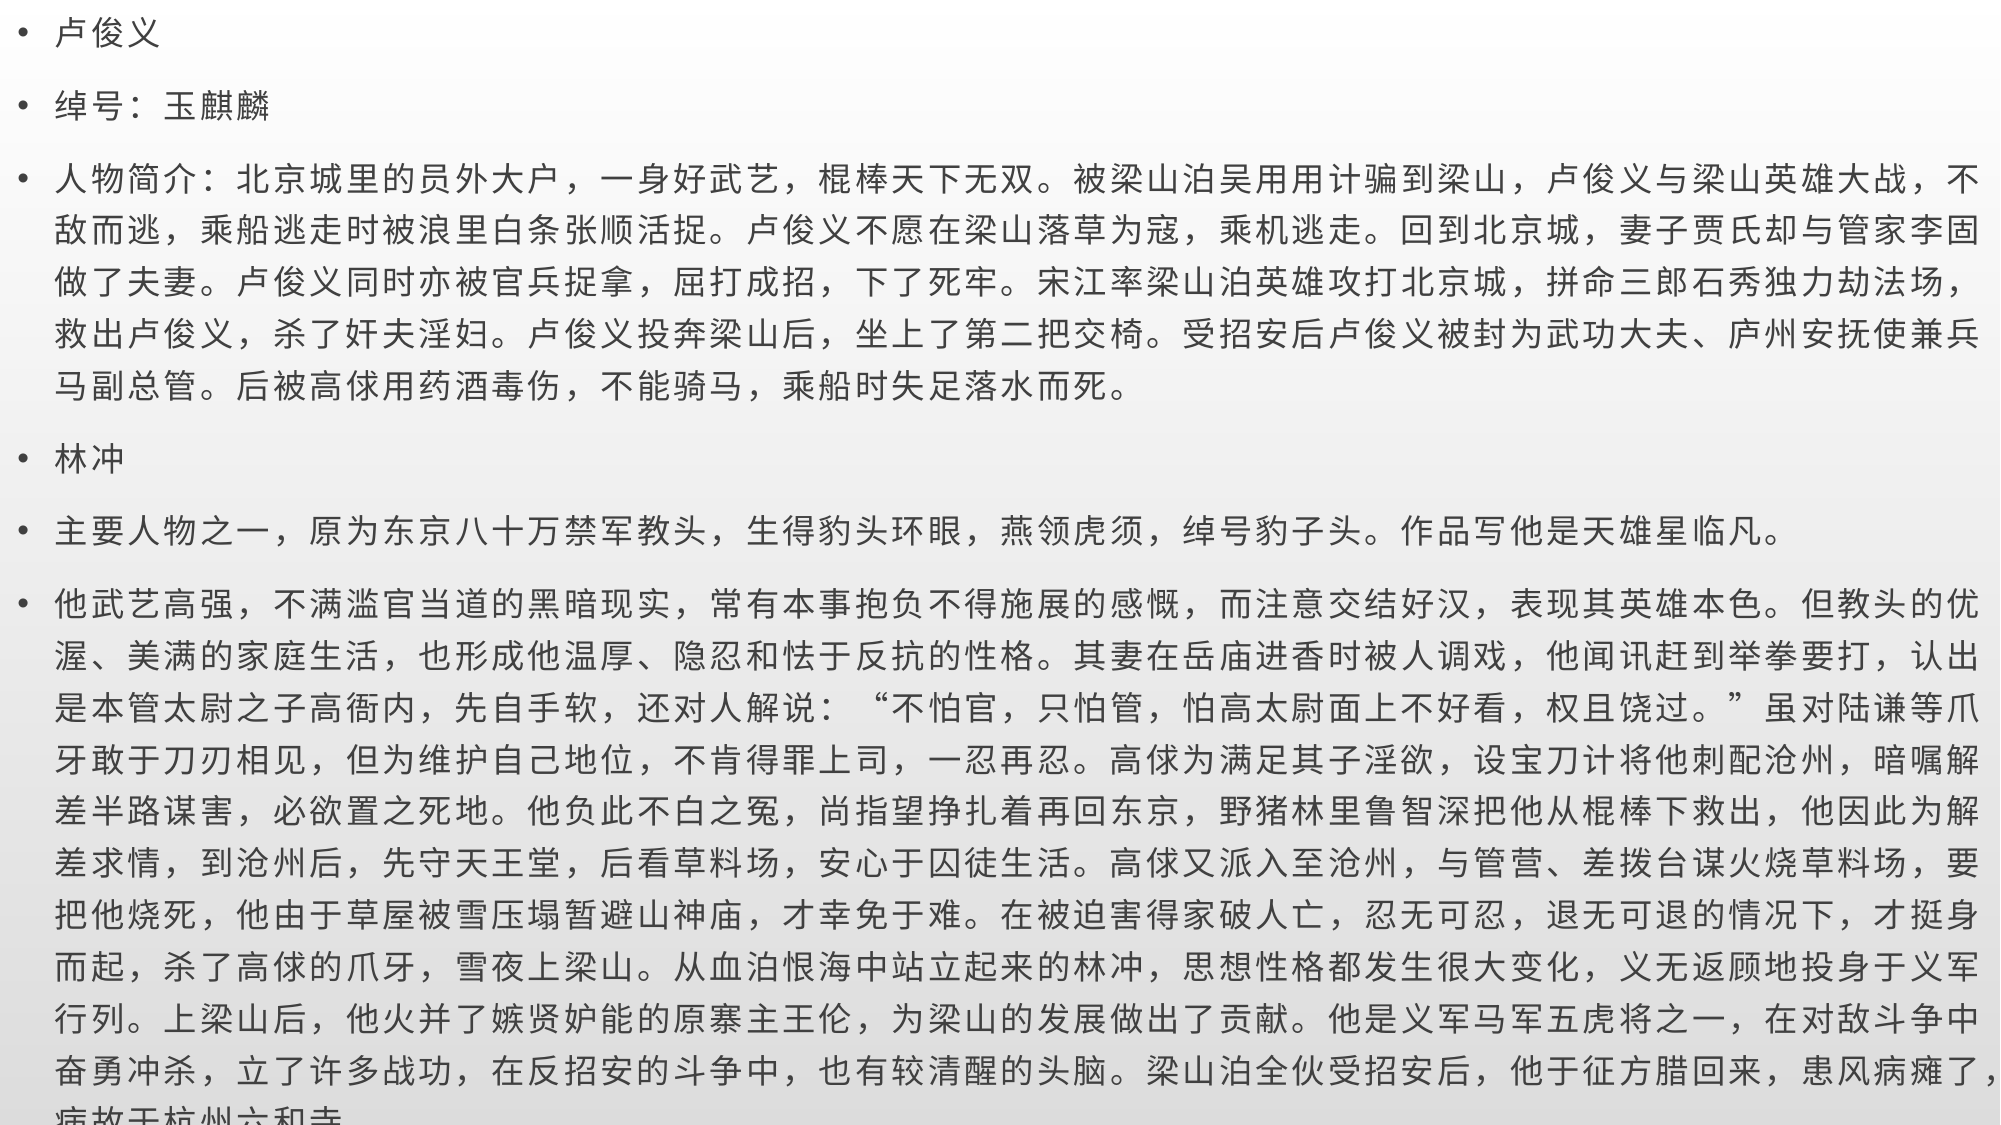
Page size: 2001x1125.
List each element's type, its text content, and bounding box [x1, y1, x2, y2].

list 卢俊义 绰号：玉麒麟 人物简介：北京城里的员外大户，一身好武艺，棍棒天下无双。被梁山泊吴用用计骗到梁山，卢俊义与梁山英雄大战，不敌而逃，乘船逃走时被浪里白条张顺活捉。卢俊义不愿在梁山落草为寇，乘机逃走。回到北京城，妻子贾氏却与管家李固做了夫妻。卢俊义同时亦被官兵捉拿，屈打成招，下了死牢。宋江率梁山泊英雄攻打北京城，拼命三郎石秀独力劫法场，救出卢俊义，杀了奸夫淫妇。卢俊义投奔梁山后，坐上了第二把交椅。受招安后卢俊义被封为武功大夫、庐州安抚使兼兵马副总管。后被高俅用药酒毒伤，不能骑马，乘船时失足落水而死。 林冲 主要人物之一，原为东京八十万禁军教头，生得豹头环眼，燕领虎须，绰号豹子头。作品写他是天雄星临凡。 他武艺高强，不满滥官当道的黑暗现实，常有本事抱负不得施展的感慨，而注意交结好汉，表现其英雄本色。但教头的优渥、美满的家庭生活，也形成他温厚、隐忍和怯于反抗的性格。其妻在岳庙进香时被人调戏，他闻讯赶到举拳要打，认出是本管太尉之子高衙内，先自手软，还对人解说：“不怕官，只怕管，怕高太尉面上不好看，权且饶过。”虽对陆谦等爪牙敢于刀刃相见，但为维护自己地位，不肯得罪上司，一忍再忍。高俅为满足其子淫欲，设宝刀计将他刺配沧州，暗嘱解差半路谋害，必欲置之死地。他负此不白之冤，尚指望挣扎着再回东京，野猪林里鲁智深把他从棍棒下救出，他因此为解差求情，到沧州后，先守天王堂，后看草料场，安心于囚徒生活。高俅又派入至沧州，与管营、差拨台谋火烧草料场，要把他烧死，他由于草屋被雪压塌暂避山神庙，才幸免于难。在被迫害得家破人亡，忍无可忍，退无可退的情况下，才挺身而起，杀了高俅的爪牙，雪夜上梁山。从血泊恨海中站立起来的林冲，思想性格都发生很大变化，义无返顾地投身于义军行列。上梁山后，他火并了嫉贤妒能的原寨主王伦，为梁山的发展做出了贡献。他是义军马军五虎将之一，在对敌斗争中奋勇冲杀，立了许多战功，在反招安的斗争中，也有较清醒的头脑。梁山泊全伙受招安后，他于征方腊回来，患风病瘫了，病故于杭州六和寺。 [0, 0, 2000, 1125]
